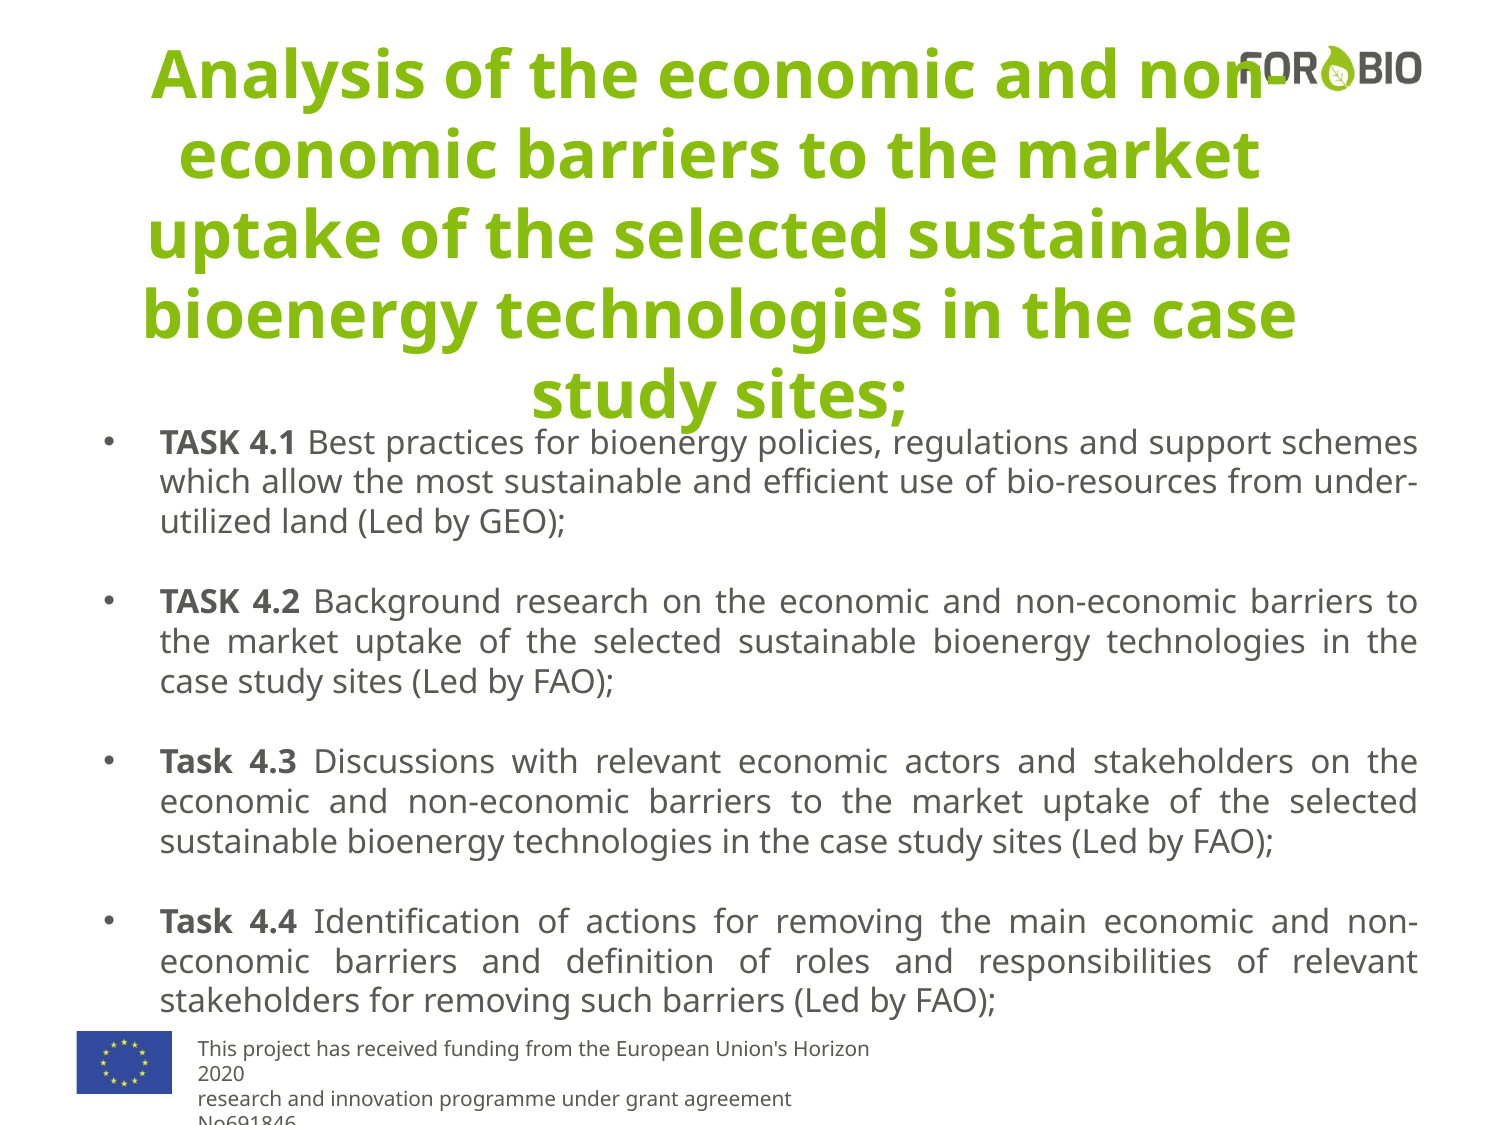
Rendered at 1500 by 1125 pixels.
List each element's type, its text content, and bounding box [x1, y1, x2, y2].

picture [1365, 23, 1473, 114]
title Analysis of the economic and non-economic barriers to the market uptake of the selected sustainable bioenergy technologies in the case study sites; [76, 19, 1365, 445]
text_box TASK 4.1 Best practices for bioenergy policies, regulations and support schemes which allow the most sustainable and efficient use of bio-resources from under-utilized land (Led by GEO); TASK 4.2 Background research on the economic and non-economic barriers to the market uptake of the selected sustainable bioenergy technologies in the case study sites (Led by FAO); Task 4.3 Discussions with relevant economic actors and stakeholders on the economic and non-economic barriers to the market uptake of the selected sustainable bioenergy technologies in the case study sites (Led by FAO); Task 4.4 Identification of actions for removing the main economic and non-economic barriers and definition of roles and responsibilities of relevant stakeholders for removing such barriers (Led by FAO); [88, 373, 1436, 1027]
picture [76, 1031, 172, 1094]
